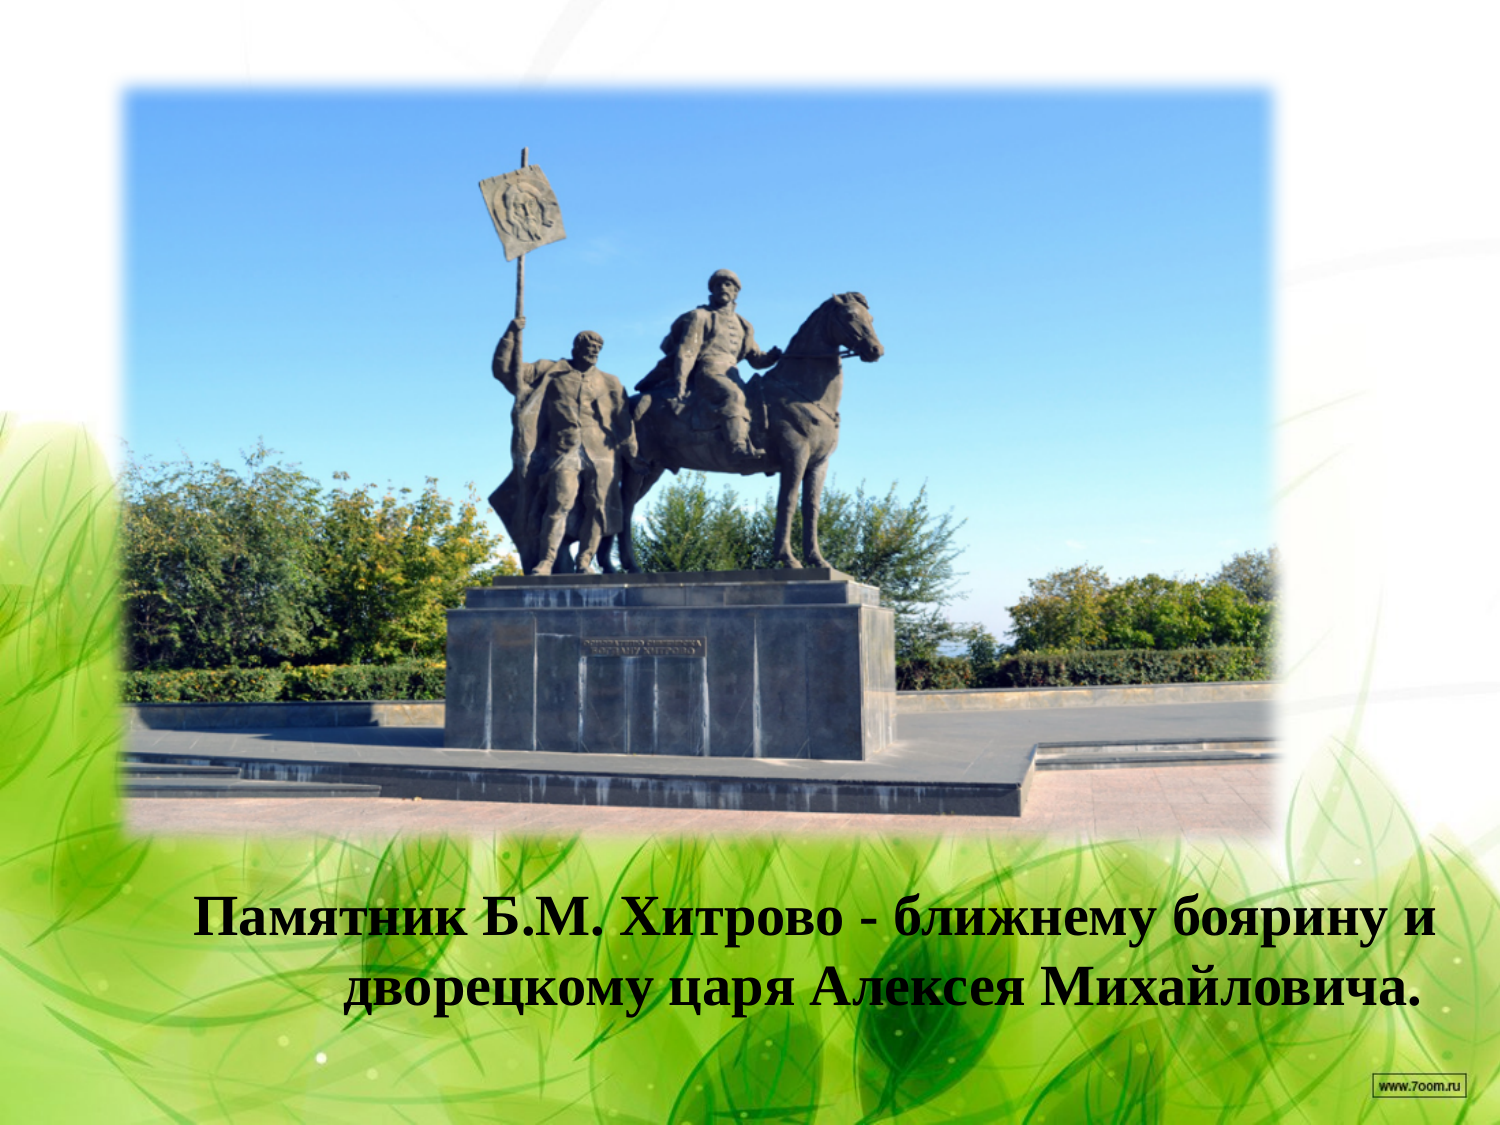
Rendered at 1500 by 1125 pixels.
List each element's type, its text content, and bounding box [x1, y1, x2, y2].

list Памятник Б.М. Хитрово - ближнему боярину и дворецкому царя Алексея Михайловича. [64, 869, 1453, 1070]
picture [0, 0, 1500, 1125]
